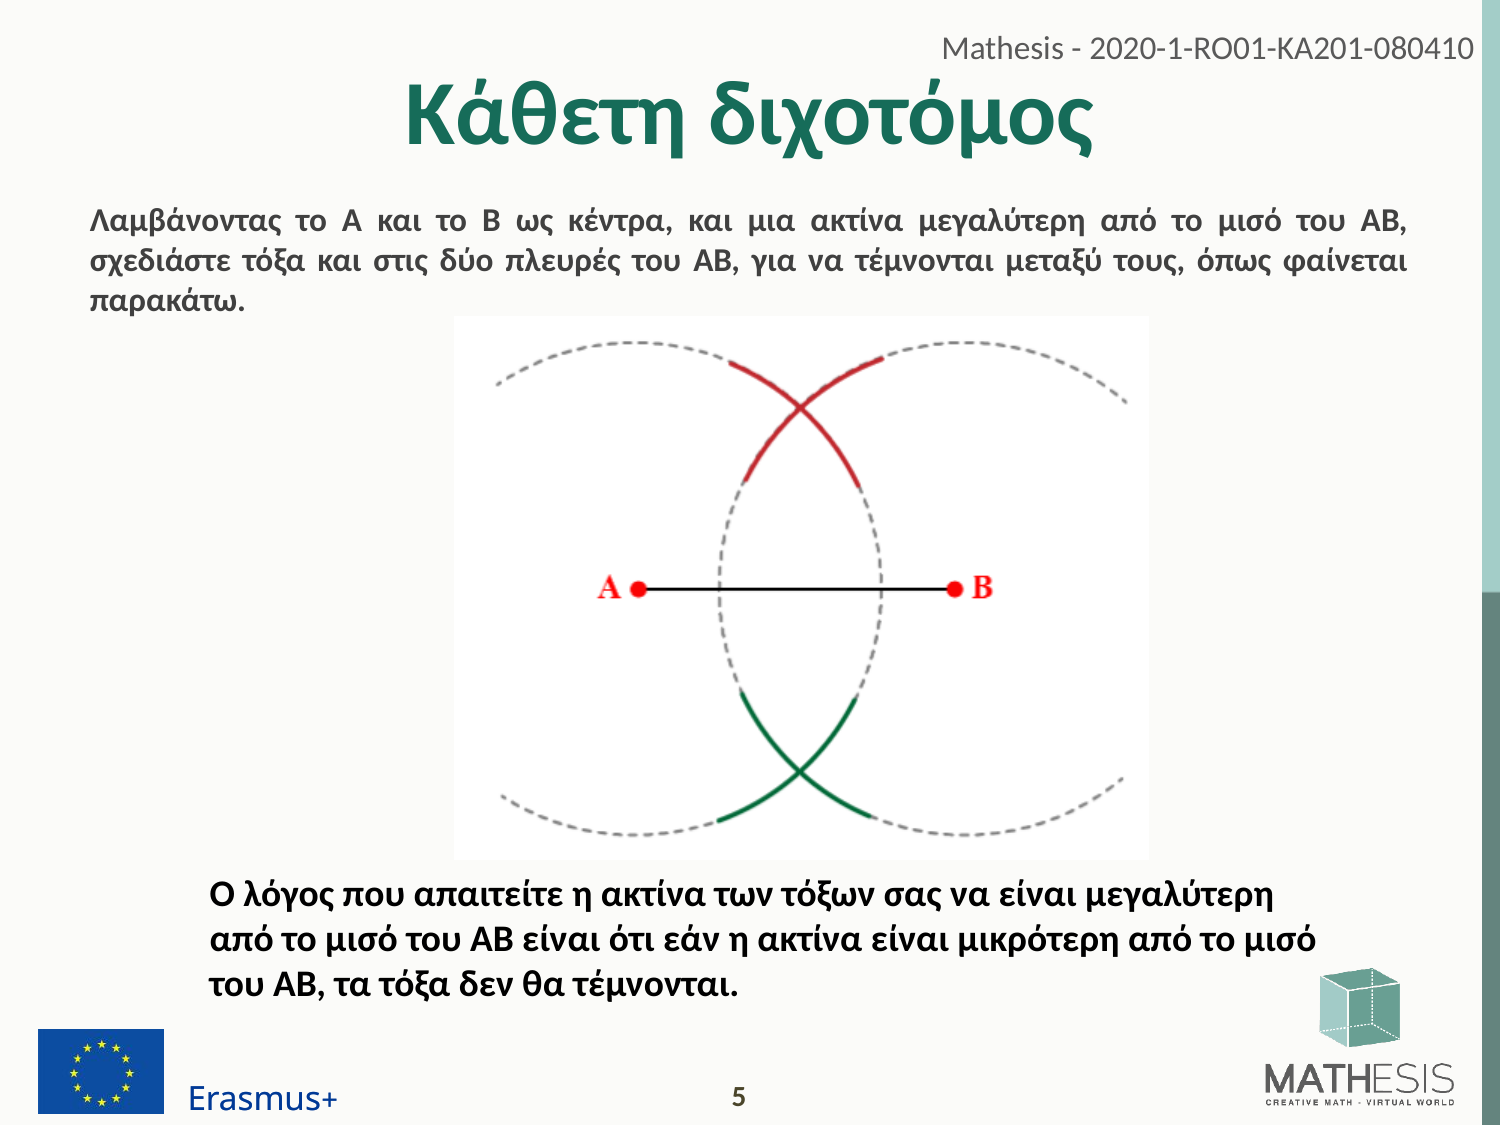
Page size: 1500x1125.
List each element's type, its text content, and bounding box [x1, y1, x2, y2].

text_box Ο λόγος που απαιτείτε η ακτίνα των τόξων σας να είναι μεγαλύτερη από το μισό του AB είναι ότι εάν η ακτίνα είναι μικρότερη από το μισό του AB, τα τόξα δεν θα τέμνονται. [194, 861, 1352, 1012]
picture [454, 316, 1149, 860]
title Κάθετη διχοτόμος [75, 45, 1425, 191]
picture [38, 1029, 164, 1114]
list Λαμβάνοντας το Α και το Β ως κέντρα, και μια ακτίνα μεγαλύτερη από το μισό του ΑΒ, σχεδιάστε τόξα και στις δύο πλευρές του ΑΒ, για να τέμνονται μεταξύ τους, όπως φαίνεται παρακάτω. [75, 191, 1425, 934]
